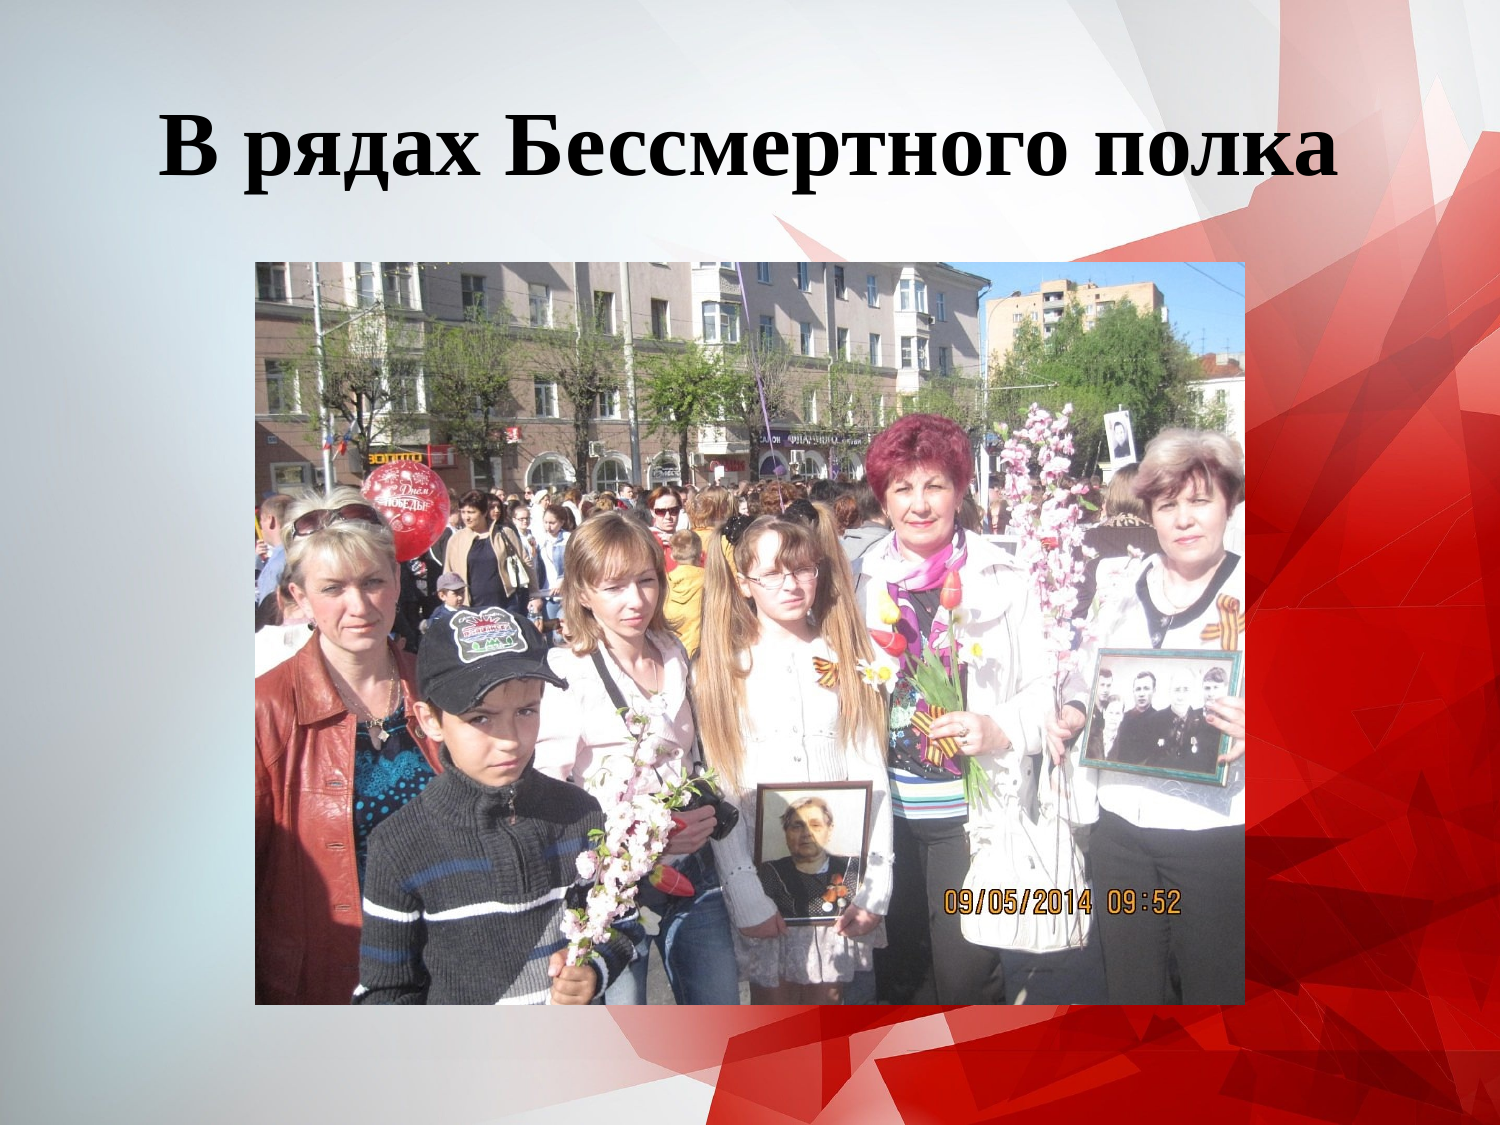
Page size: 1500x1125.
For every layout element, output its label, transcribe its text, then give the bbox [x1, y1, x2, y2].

title В рядах Бессмертного полка [75, 45, 1425, 233]
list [254, 262, 1246, 1006]
picture [0, 0, 1500, 1125]
